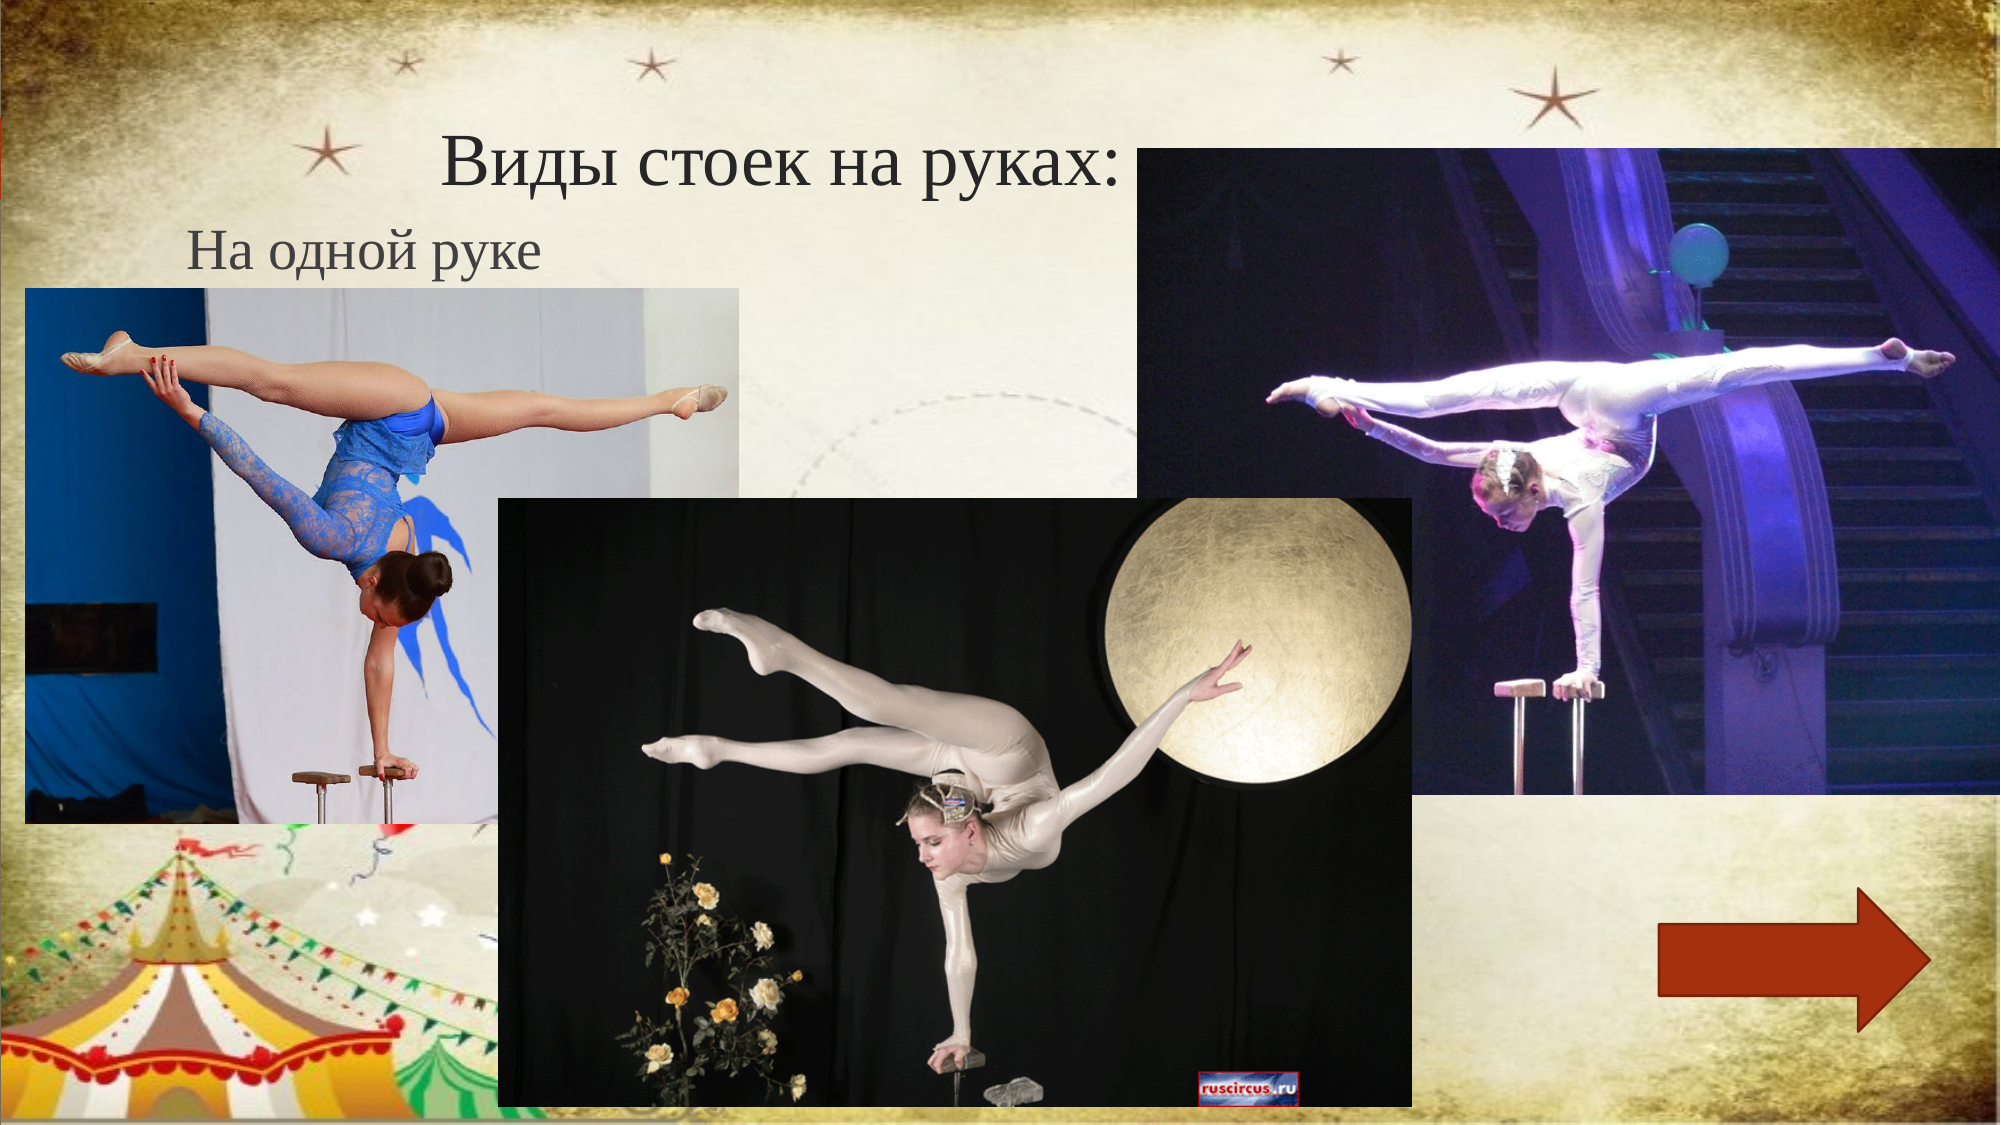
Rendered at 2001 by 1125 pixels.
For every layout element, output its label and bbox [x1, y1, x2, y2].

picture [1, 0, 2000, 1125]
list [25, 288, 739, 824]
list [1137, 148, 2000, 796]
